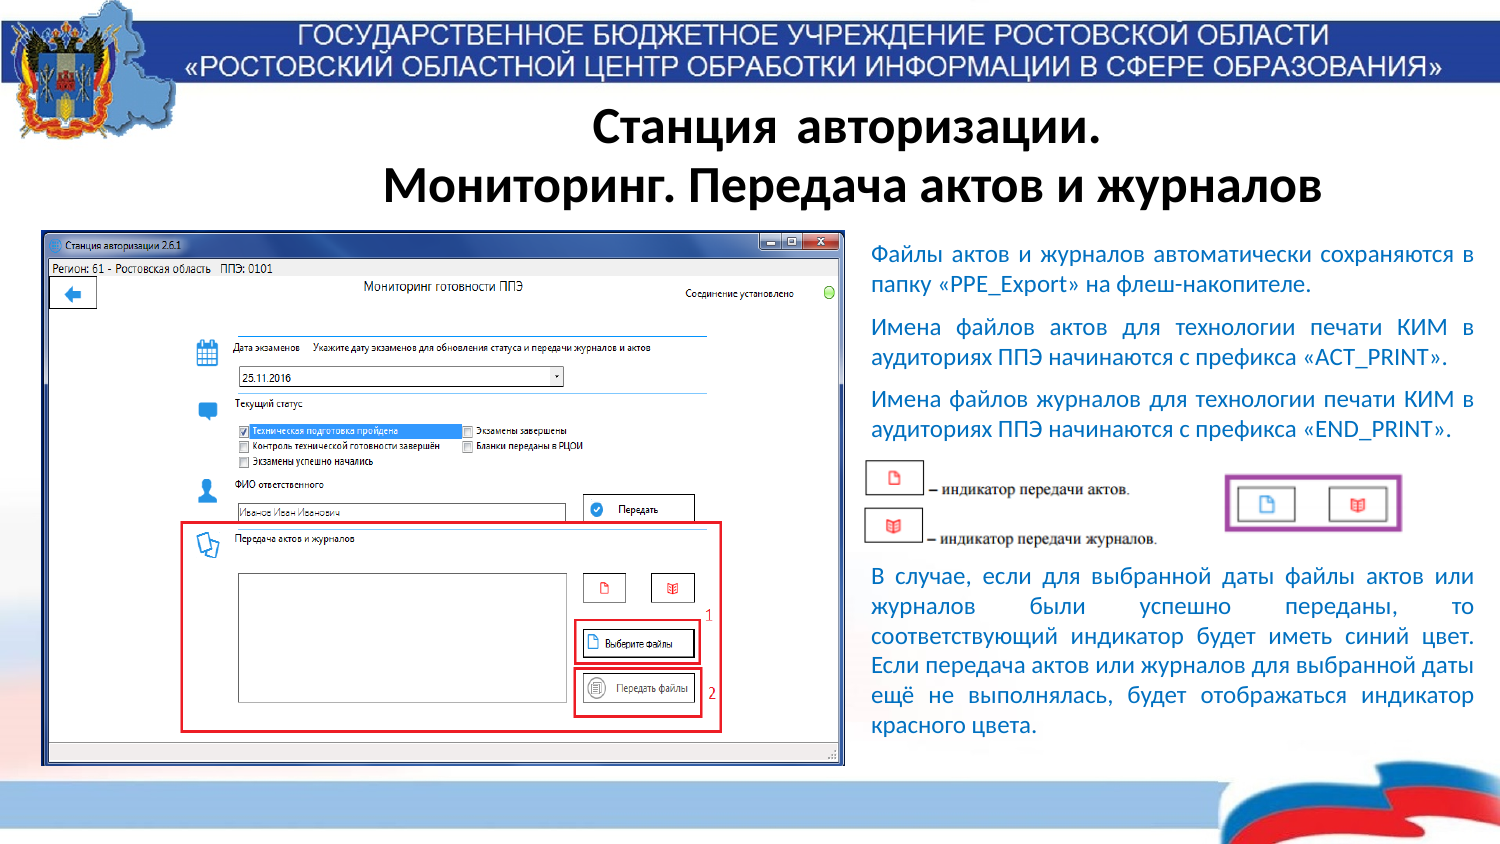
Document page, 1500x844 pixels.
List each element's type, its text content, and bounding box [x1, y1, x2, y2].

title Станция авторизации. Мониторинг. Передача актов и журналов [206, 67, 1500, 231]
text_box Файлы актов и журналов автоматически сохраняются в папку «PPE_Export» на флеш-накопителе. Имена файлов актов для технологии печати КИМ в аудиториях ППЭ начинаются с префикса «ACT_PRINT». Имена файлов журналов для технологии печати КИМ в аудиториях ППЭ начинаются с префикса «END_PRINT». [856, 230, 1491, 450]
text_box В случае, если для выбранной даты файлы актов или журналов были успешно переданы, то соответствующий индикатор будет иметь синий цвет. Если передача актов или журналов для выбранной даты ещё не выполнялась, будет отображаться индикатор красного цвета. [856, 551, 1491, 747]
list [41, 230, 845, 766]
picture [0, 0, 1500, 844]
